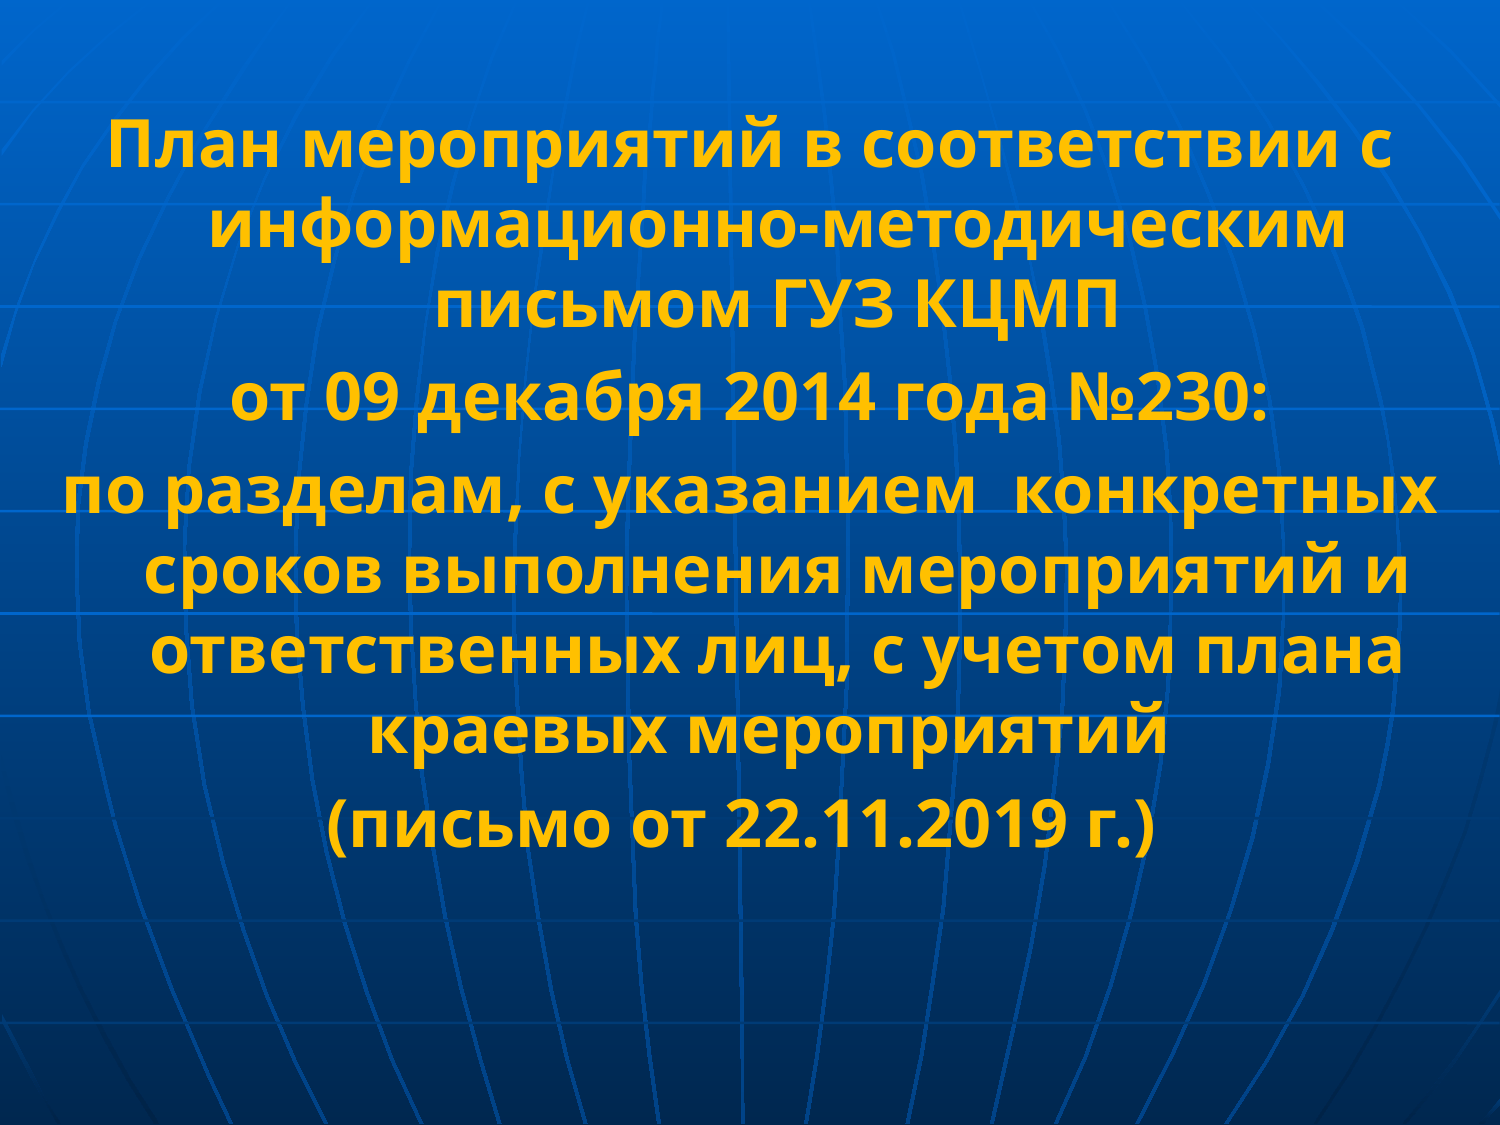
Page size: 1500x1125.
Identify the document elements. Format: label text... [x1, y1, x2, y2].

list План мероприятий в соответствии с информационно-методическим письмом ГУЗ КЦМП от 09 декабря 2014 года №230: по разделам, с указанием конкретных сроков выполнения мероприятий и ответственных лиц, с учетом плана краевых мероприятий (письмо от 22.11.2019 г.) [0, 0, 1500, 1125]
